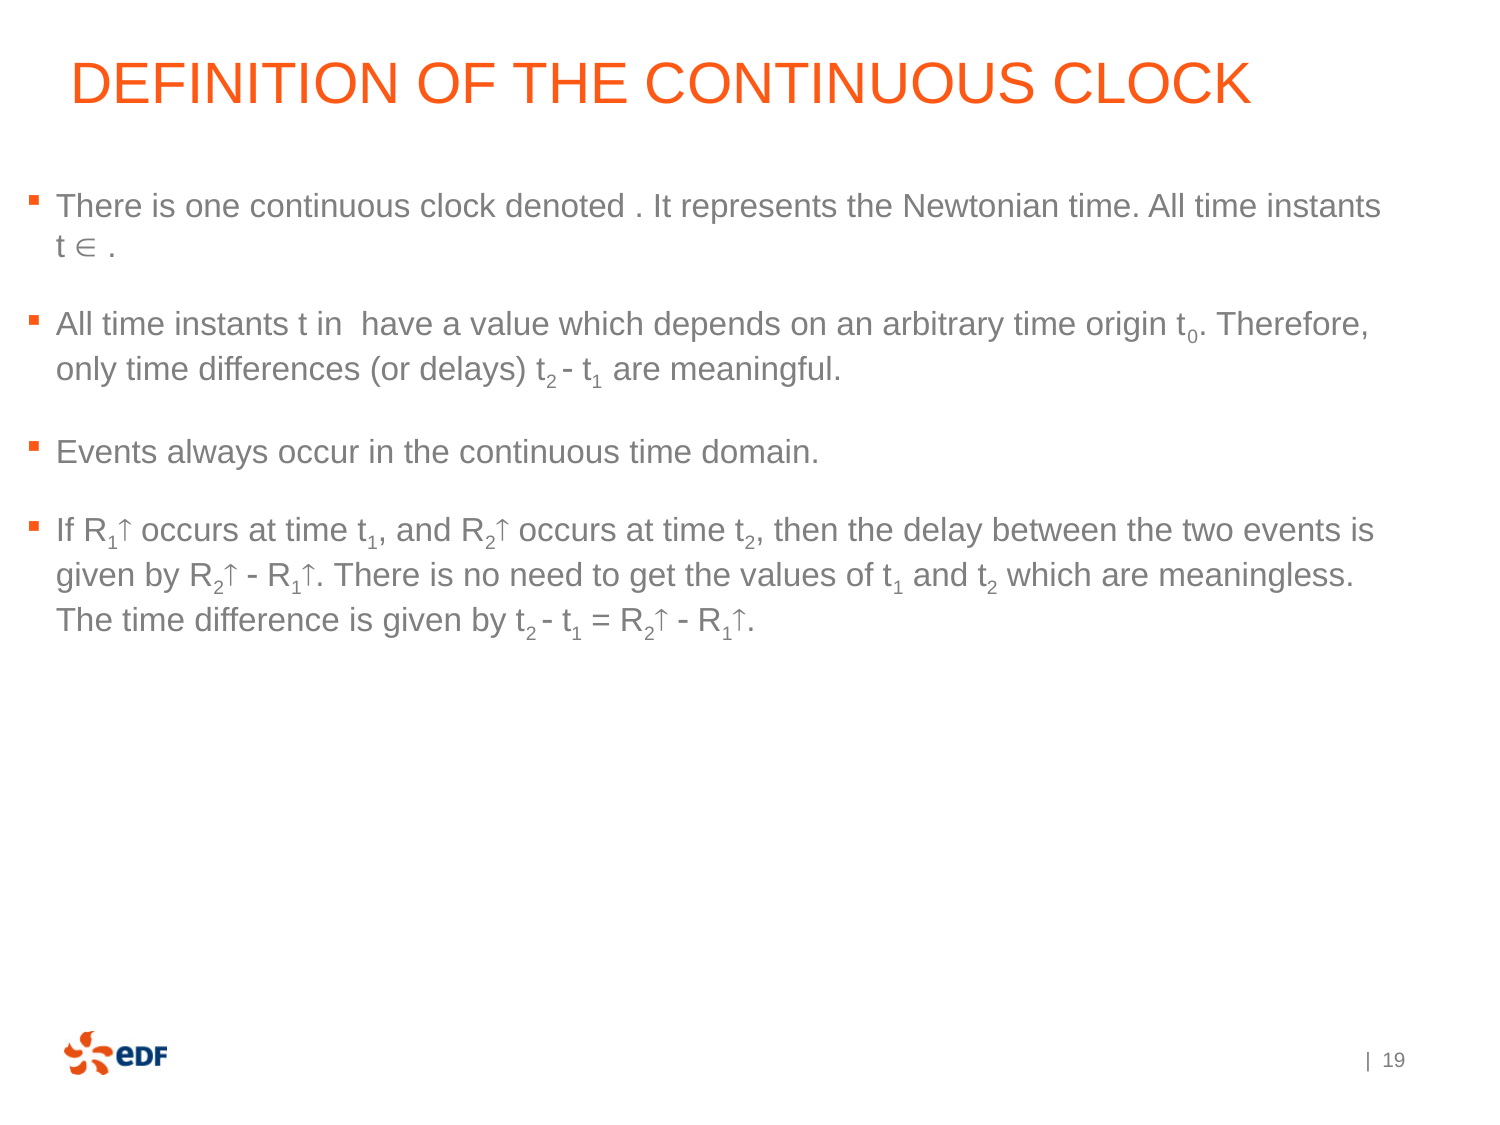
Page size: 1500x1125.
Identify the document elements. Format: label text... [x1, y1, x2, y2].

picture [64, 1031, 167, 1075]
title Definition of The continuous clock [64, 45, 1436, 185]
